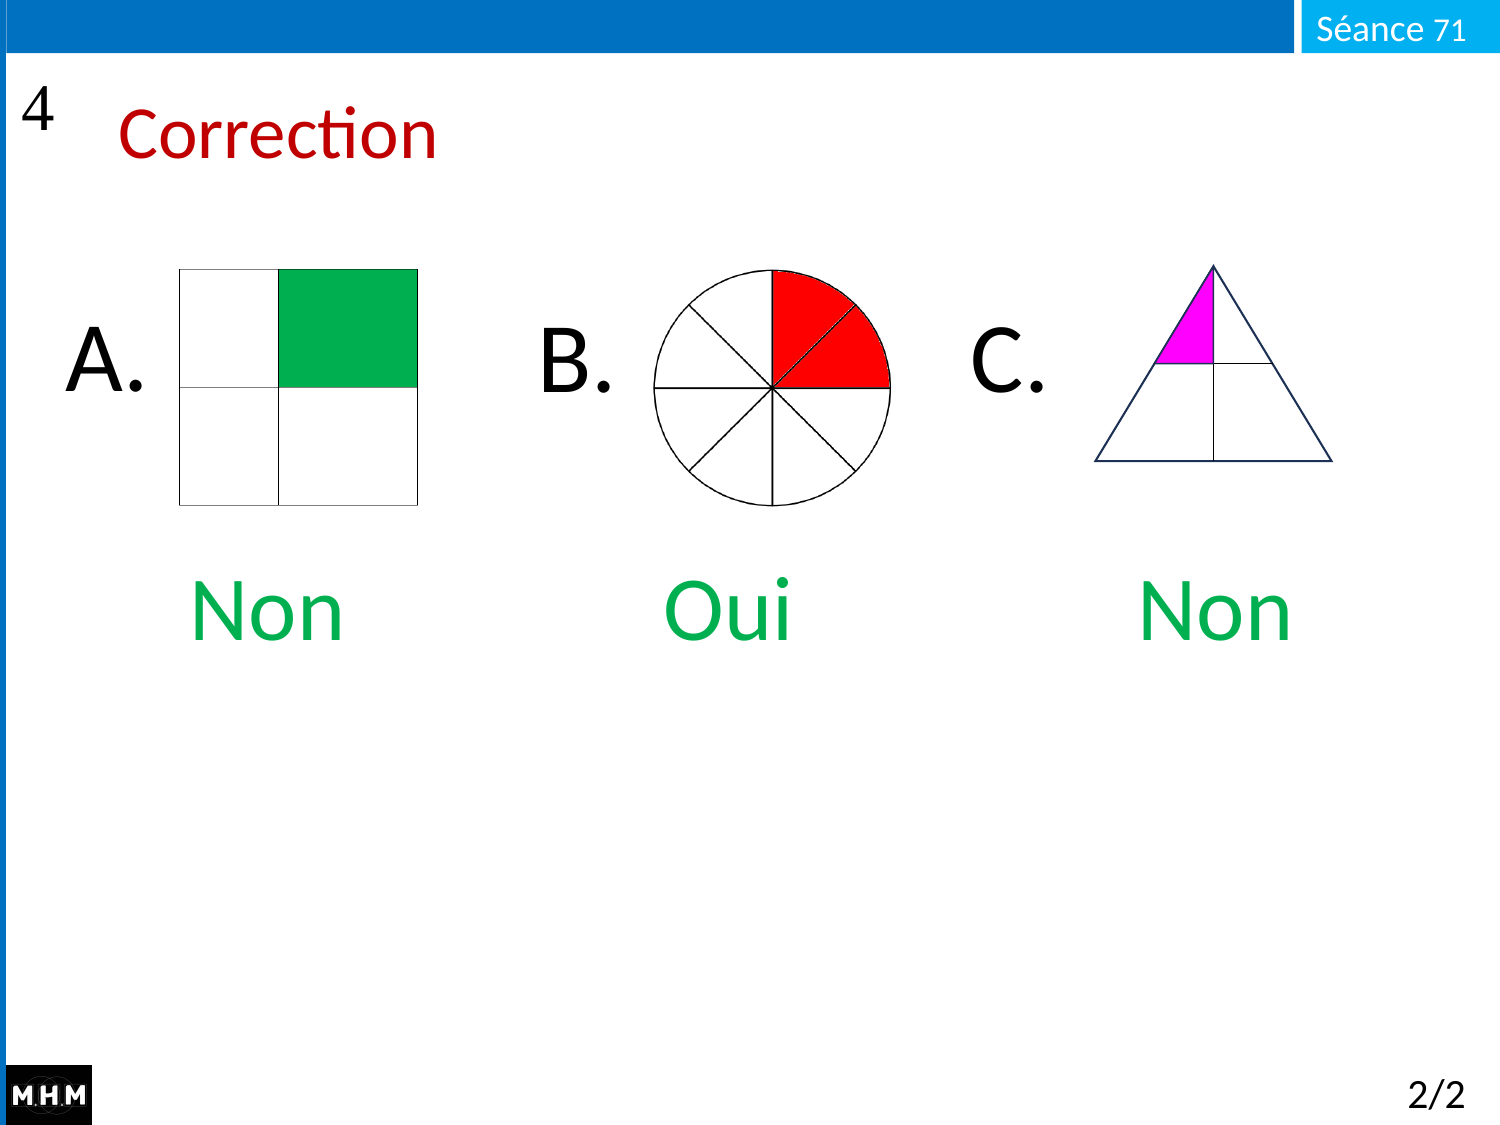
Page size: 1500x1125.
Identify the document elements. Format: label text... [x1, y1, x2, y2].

text_box Non [175, 541, 419, 667]
text_box Oui [649, 541, 893, 667]
text_box B. [522, 285, 653, 420]
picture [6, 1065, 92, 1125]
text_box [1093, 266, 1334, 463]
text_box A. [50, 284, 177, 419]
picture [177, 266, 420, 507]
text_box C. [956, 285, 1107, 420]
title Correction [103, 85, 1397, 185]
list 2/2 [1373, 1064, 1500, 1125]
text_box Non [1122, 541, 1367, 667]
picture [653, 266, 895, 509]
text_box [1152, 262, 1215, 365]
